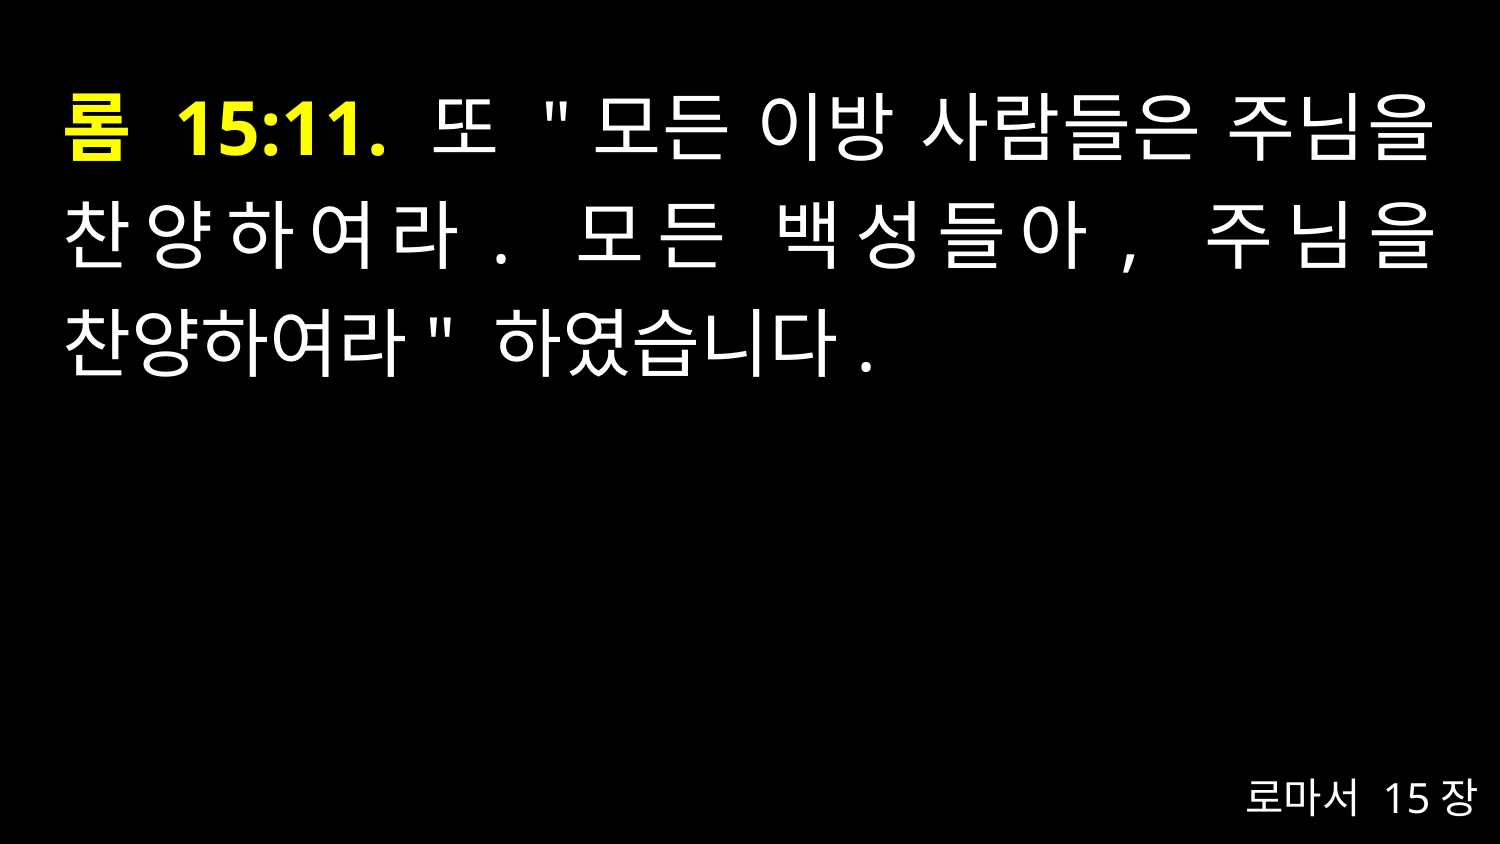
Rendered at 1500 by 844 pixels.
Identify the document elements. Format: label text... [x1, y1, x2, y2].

title 롬 15:11. 또 "모든 이방 사람들은 주님을 찬양하여라. 모든 백성들아, 주님을 찬양하여라" 하였습니다. [0, 0, 1500, 844]
subtitle 로마서 15장 [916, 770, 1500, 844]
